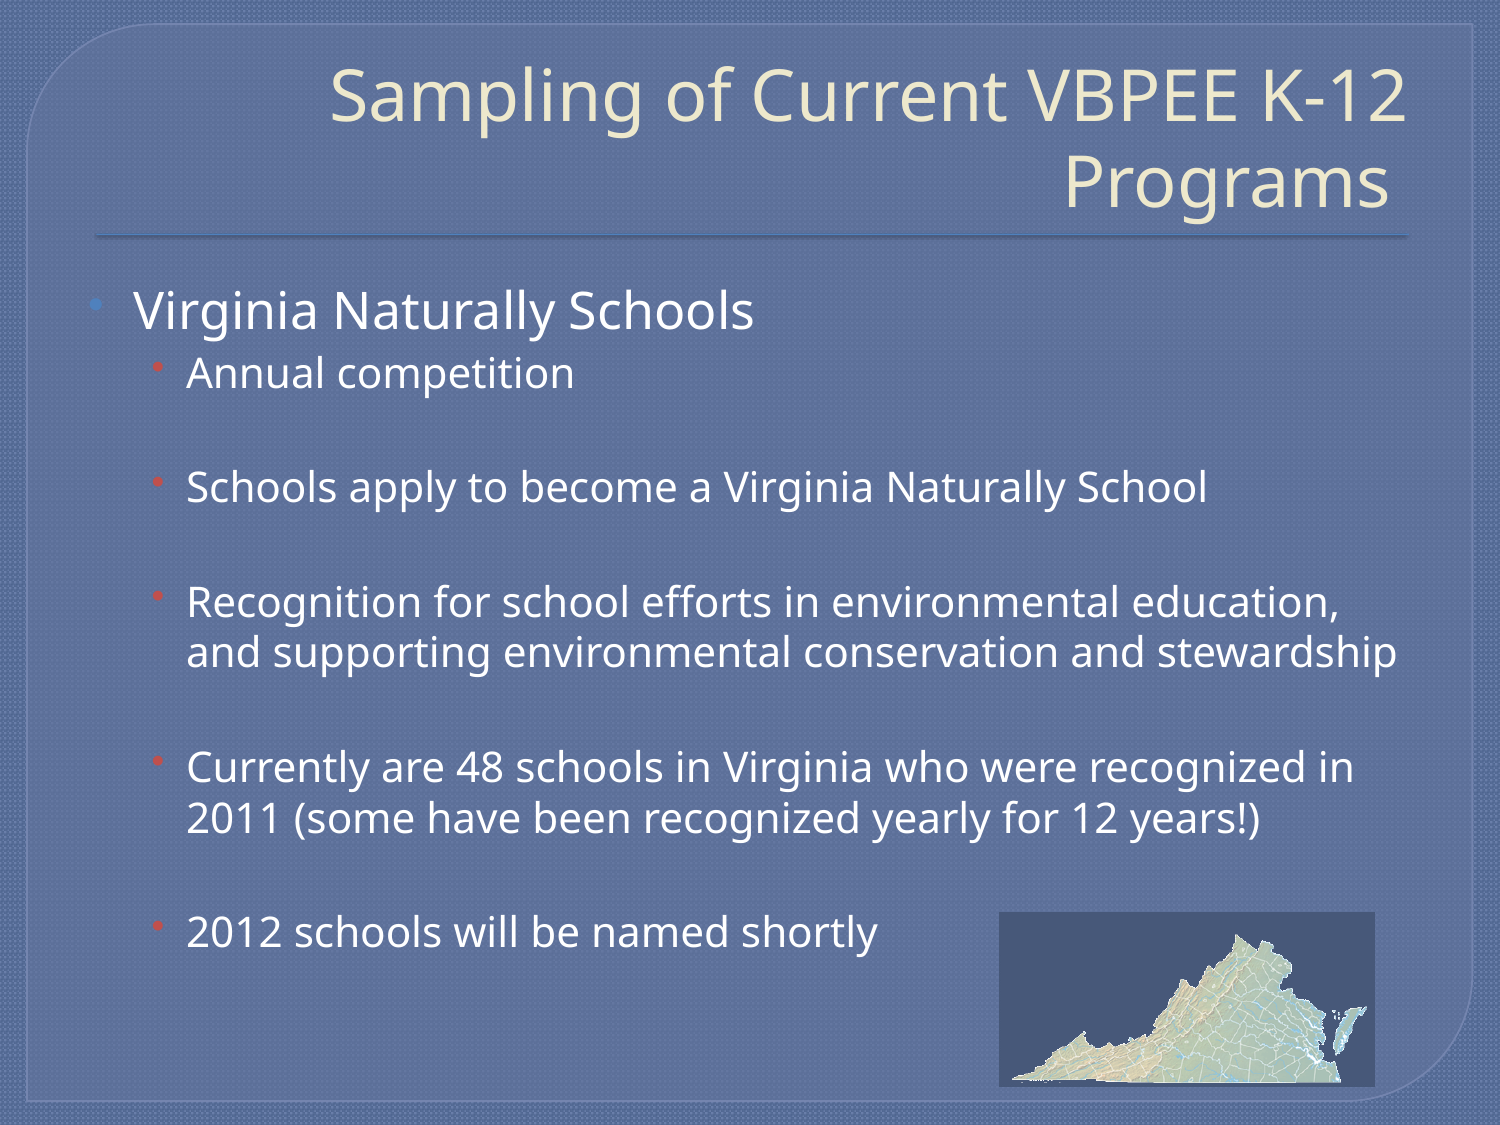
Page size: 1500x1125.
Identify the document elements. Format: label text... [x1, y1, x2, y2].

title Sampling of Current VBPEE K-12 Programs [75, 41, 1425, 230]
list Virginia Naturally Schools Annual competition Schools apply to become a Virginia Naturally School Recognition for school efforts in environmental education, and supporting environmental conservation and stewardship Currently are 48 schools in Virginia who were recognized in 2011 (some have been recognized yearly for 12 years!) 2012 schools will be named shortly [75, 270, 1425, 1013]
picture [999, 1013, 1375, 1087]
